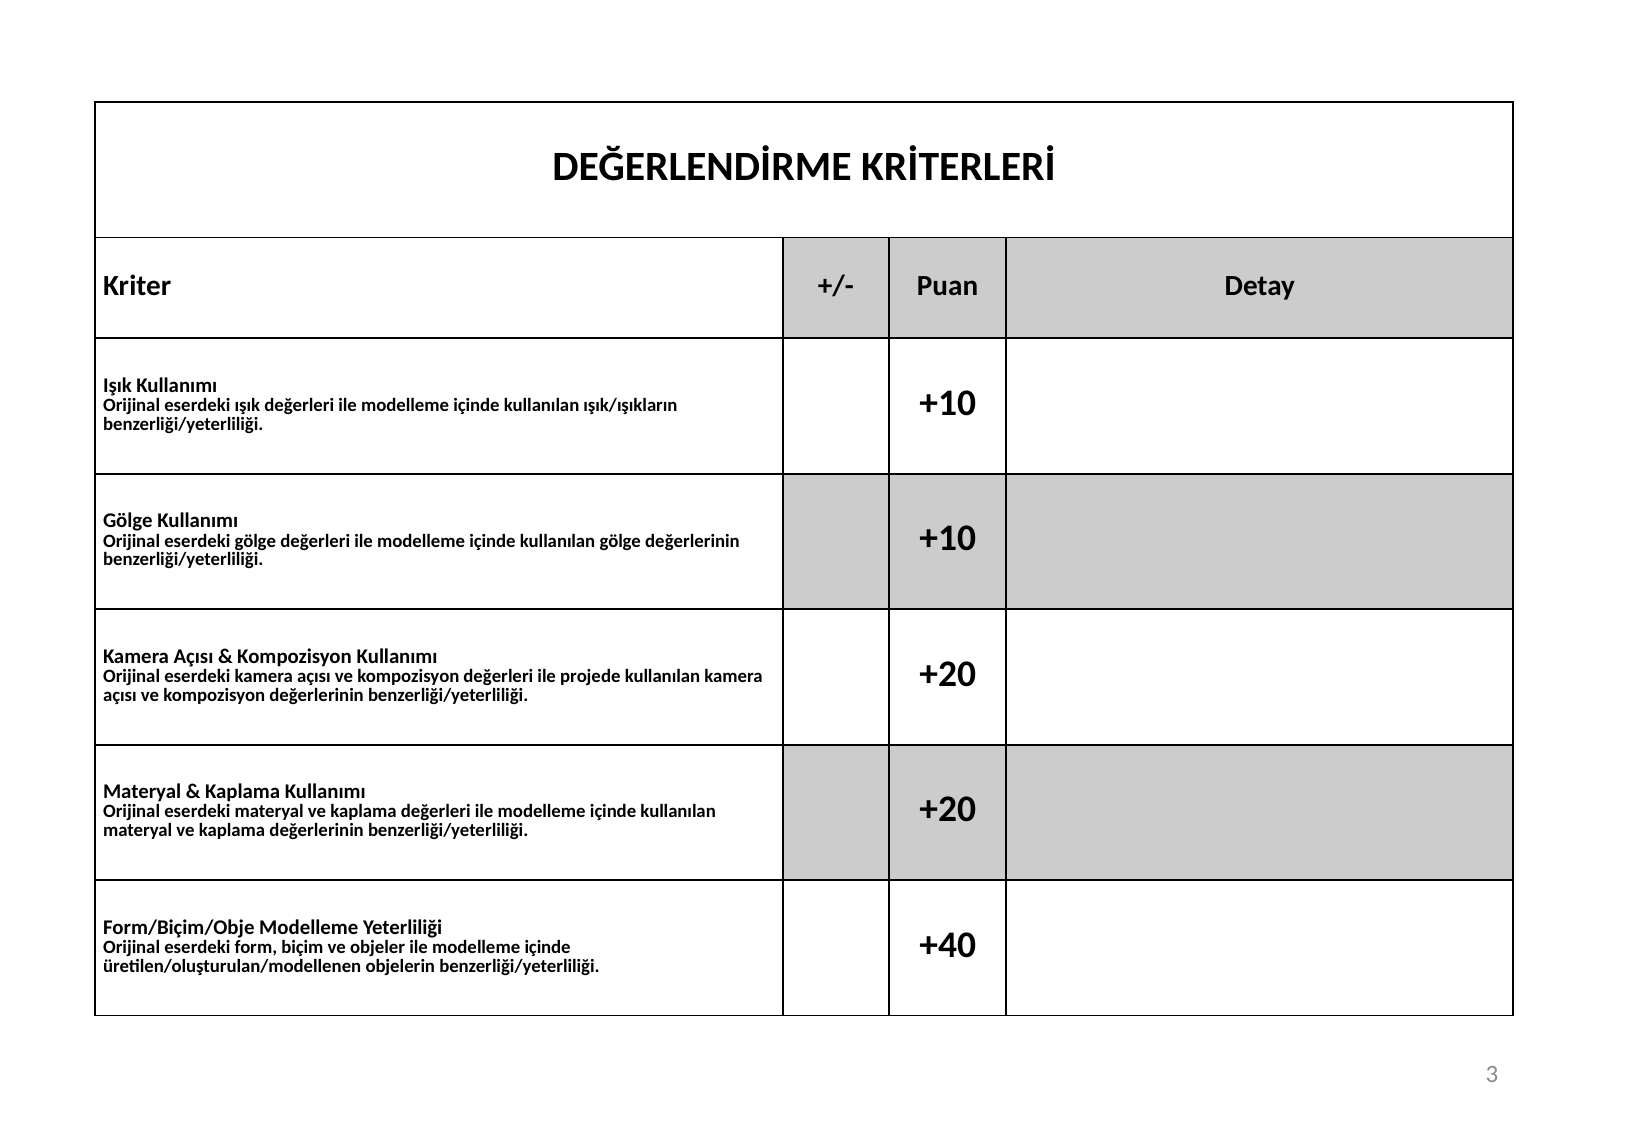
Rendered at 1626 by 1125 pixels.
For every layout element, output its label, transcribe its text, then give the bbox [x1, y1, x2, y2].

table_cell Işık Kullanımı Orijinal eserdeki ışık değerleri ile modelleme içinde kullanılan ışık/ışıkların benzerliği/yeterliliği. [96, 339, 782, 473]
table_cell +40 [890, 881, 1005, 1015]
table_cell [784, 881, 888, 1015]
table_cell [784, 339, 888, 473]
table_cell +/- [784, 238, 888, 337]
table_cell Puan [890, 238, 1005, 337]
table_cell +10 [890, 475, 1005, 608]
table_cell [1007, 746, 1512, 879]
table_cell Gölge Kullanımı Orijinal eserdeki gölge değerleri ile modelleme içinde kullanılan gölge değerlerinin benzerliği/yeterliliği. [96, 475, 782, 608]
table_cell [1007, 475, 1512, 608]
slide_number 3 [1147, 1042, 1514, 1103]
table_header DEĞERLENDİRME KRİTERLERİ [96, 103, 1512, 237]
table_cell [784, 610, 888, 744]
table_cell +20 [890, 610, 1005, 744]
table_cell +10 [890, 339, 1005, 473]
table_cell [1007, 339, 1512, 473]
table_cell ⁠⁠Form/Biçim/Obje Modelleme Yeterliliği Orijinal eserdeki form, biçim ve objeler ile modelleme içinde üretilen/oluşturulan/modellenen objelerin benzerliği/yeterliliği. [96, 881, 782, 1015]
table_cell Kriter [96, 238, 782, 337]
table_cell +20 [890, 746, 1005, 879]
table_cell [1007, 881, 1512, 1015]
table_cell [784, 746, 888, 879]
table_cell Detay [1007, 238, 1512, 337]
table_cell Materyal & Kaplama Kullanımı Orijinal eserdeki materyal ve kaplama değerleri ile modelleme içinde kullanılan materyal ve kaplama değerlerinin benzerliği/yeterliliği. [96, 746, 782, 879]
table_cell [1007, 610, 1512, 744]
table_cell [784, 475, 888, 608]
table_cell Kamera Açısı & Kompozisyon Kullanımı Orijinal eserdeki kamera açısı ve kompozisyon değerleri ile projede kullanılan kamera açısı ve kompozisyon değerlerinin benzerliği/yeterliliği. [96, 610, 782, 744]
